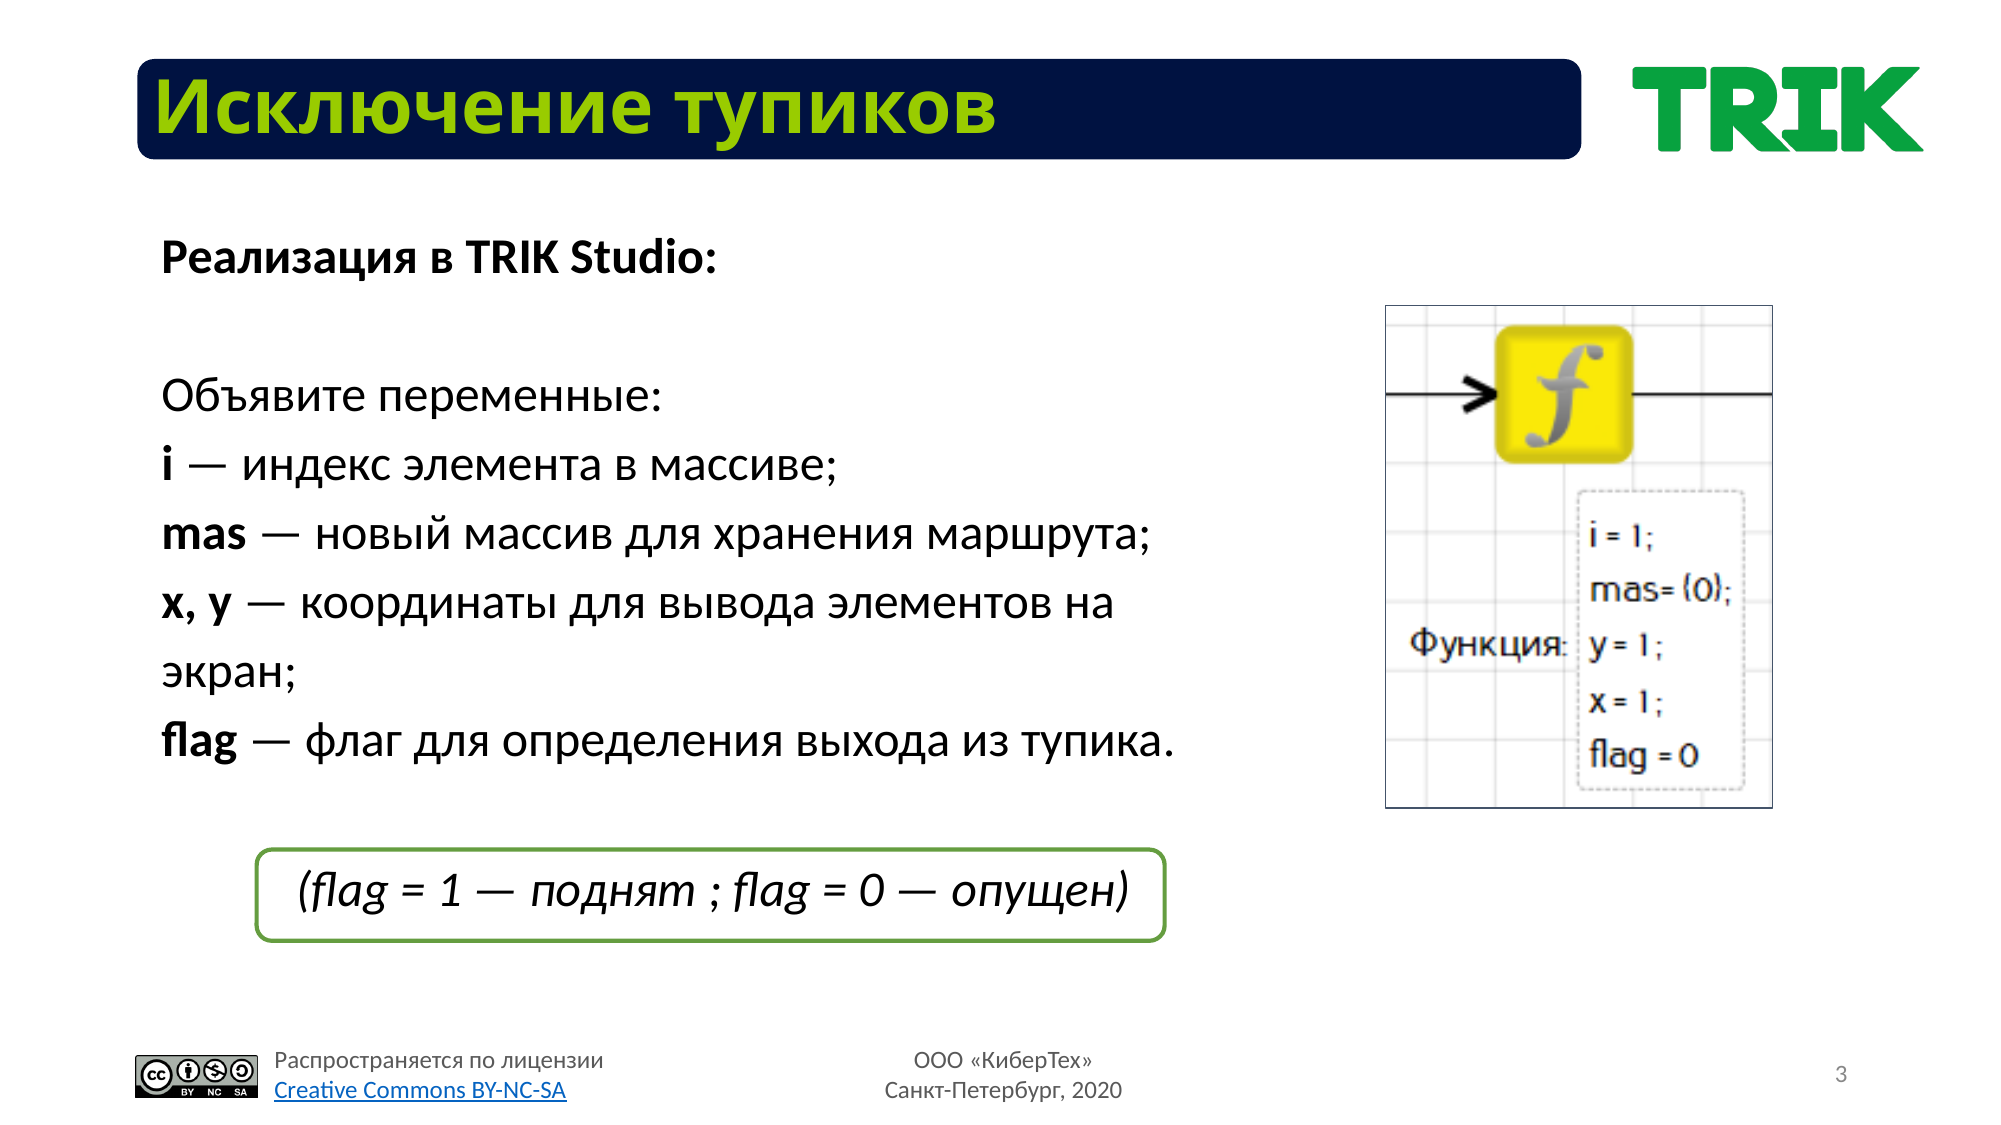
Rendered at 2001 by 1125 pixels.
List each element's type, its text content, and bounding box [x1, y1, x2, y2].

text_box (flag = 1 — поднят ; flag = 0 — опущен) [278, 840, 1164, 923]
picture [1385, 305, 1772, 808]
text_box Реализация в TRIK Studio: Объявите переменные: i — индекс элемента в массиве; mas — новый массив для хранения маршрута; x, y — координаты для вывода элементов на экран; flag — флаг для определения выхода из тупика. [146, 199, 1275, 751]
slide_number 3 [1412, 1042, 1863, 1103]
picture [1631, 64, 1924, 154]
text_box [254, 847, 1167, 943]
title Исключение тупиков [137, 61, 1582, 163]
picture [135, 1055, 258, 1098]
